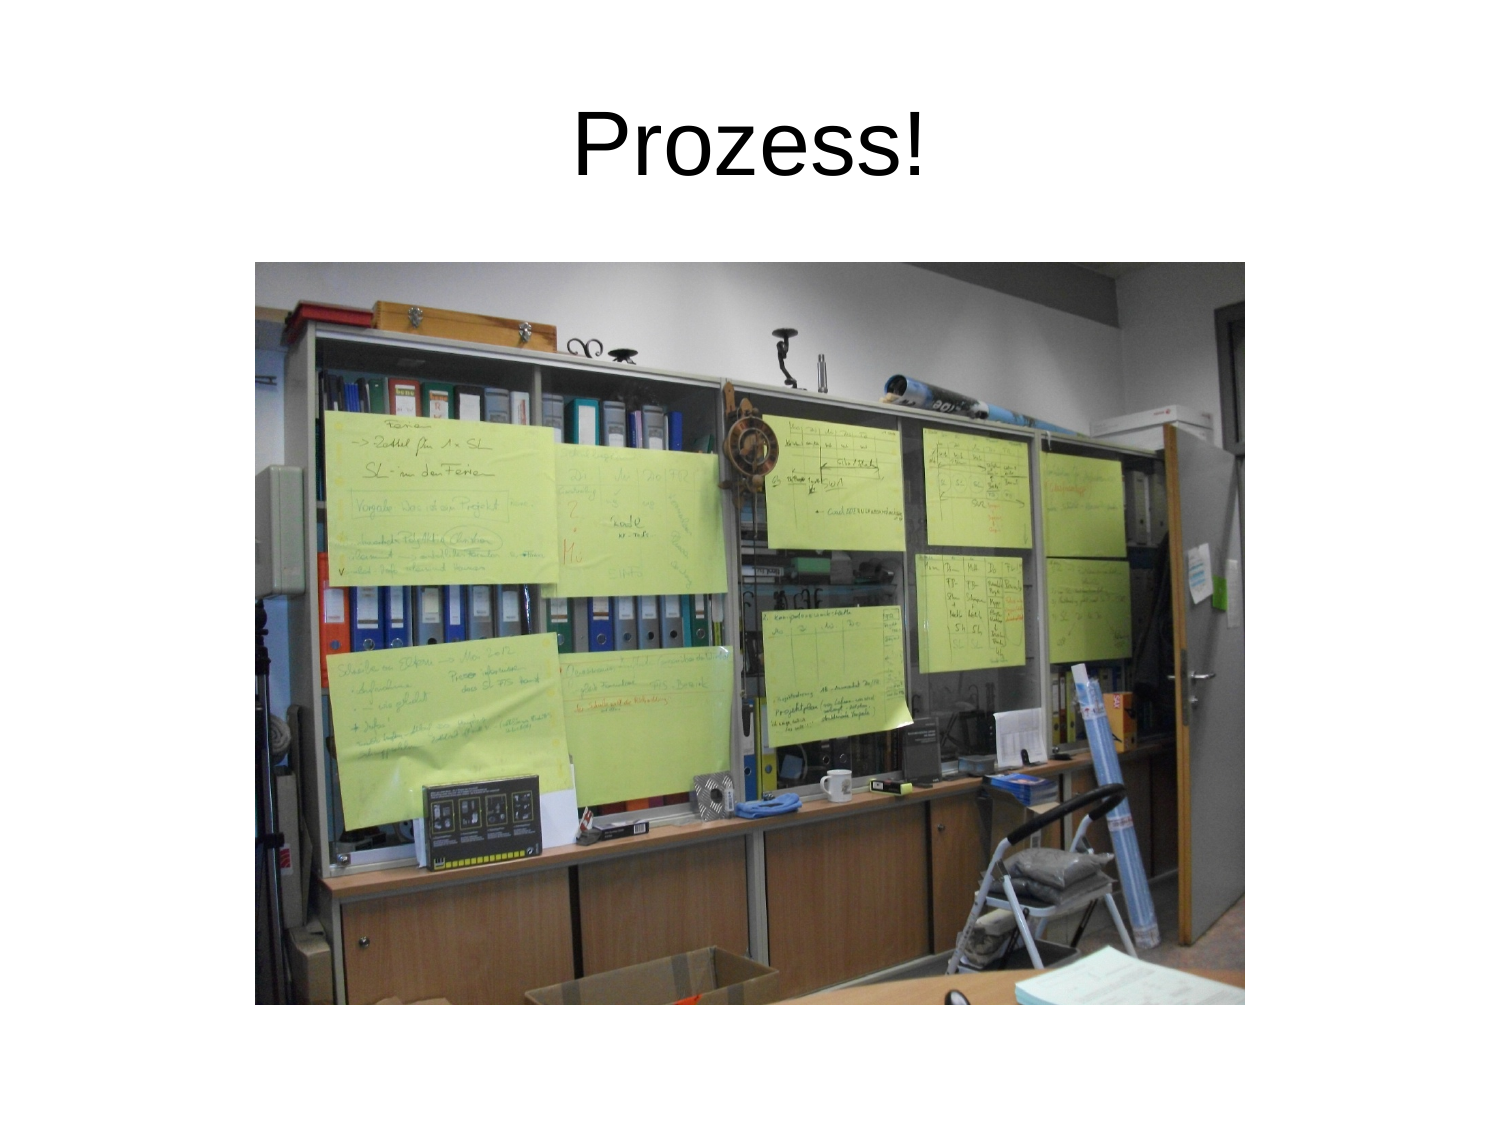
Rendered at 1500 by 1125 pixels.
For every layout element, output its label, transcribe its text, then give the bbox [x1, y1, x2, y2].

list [254, 262, 1246, 1006]
title Prozess! [74, 44, 1426, 233]
